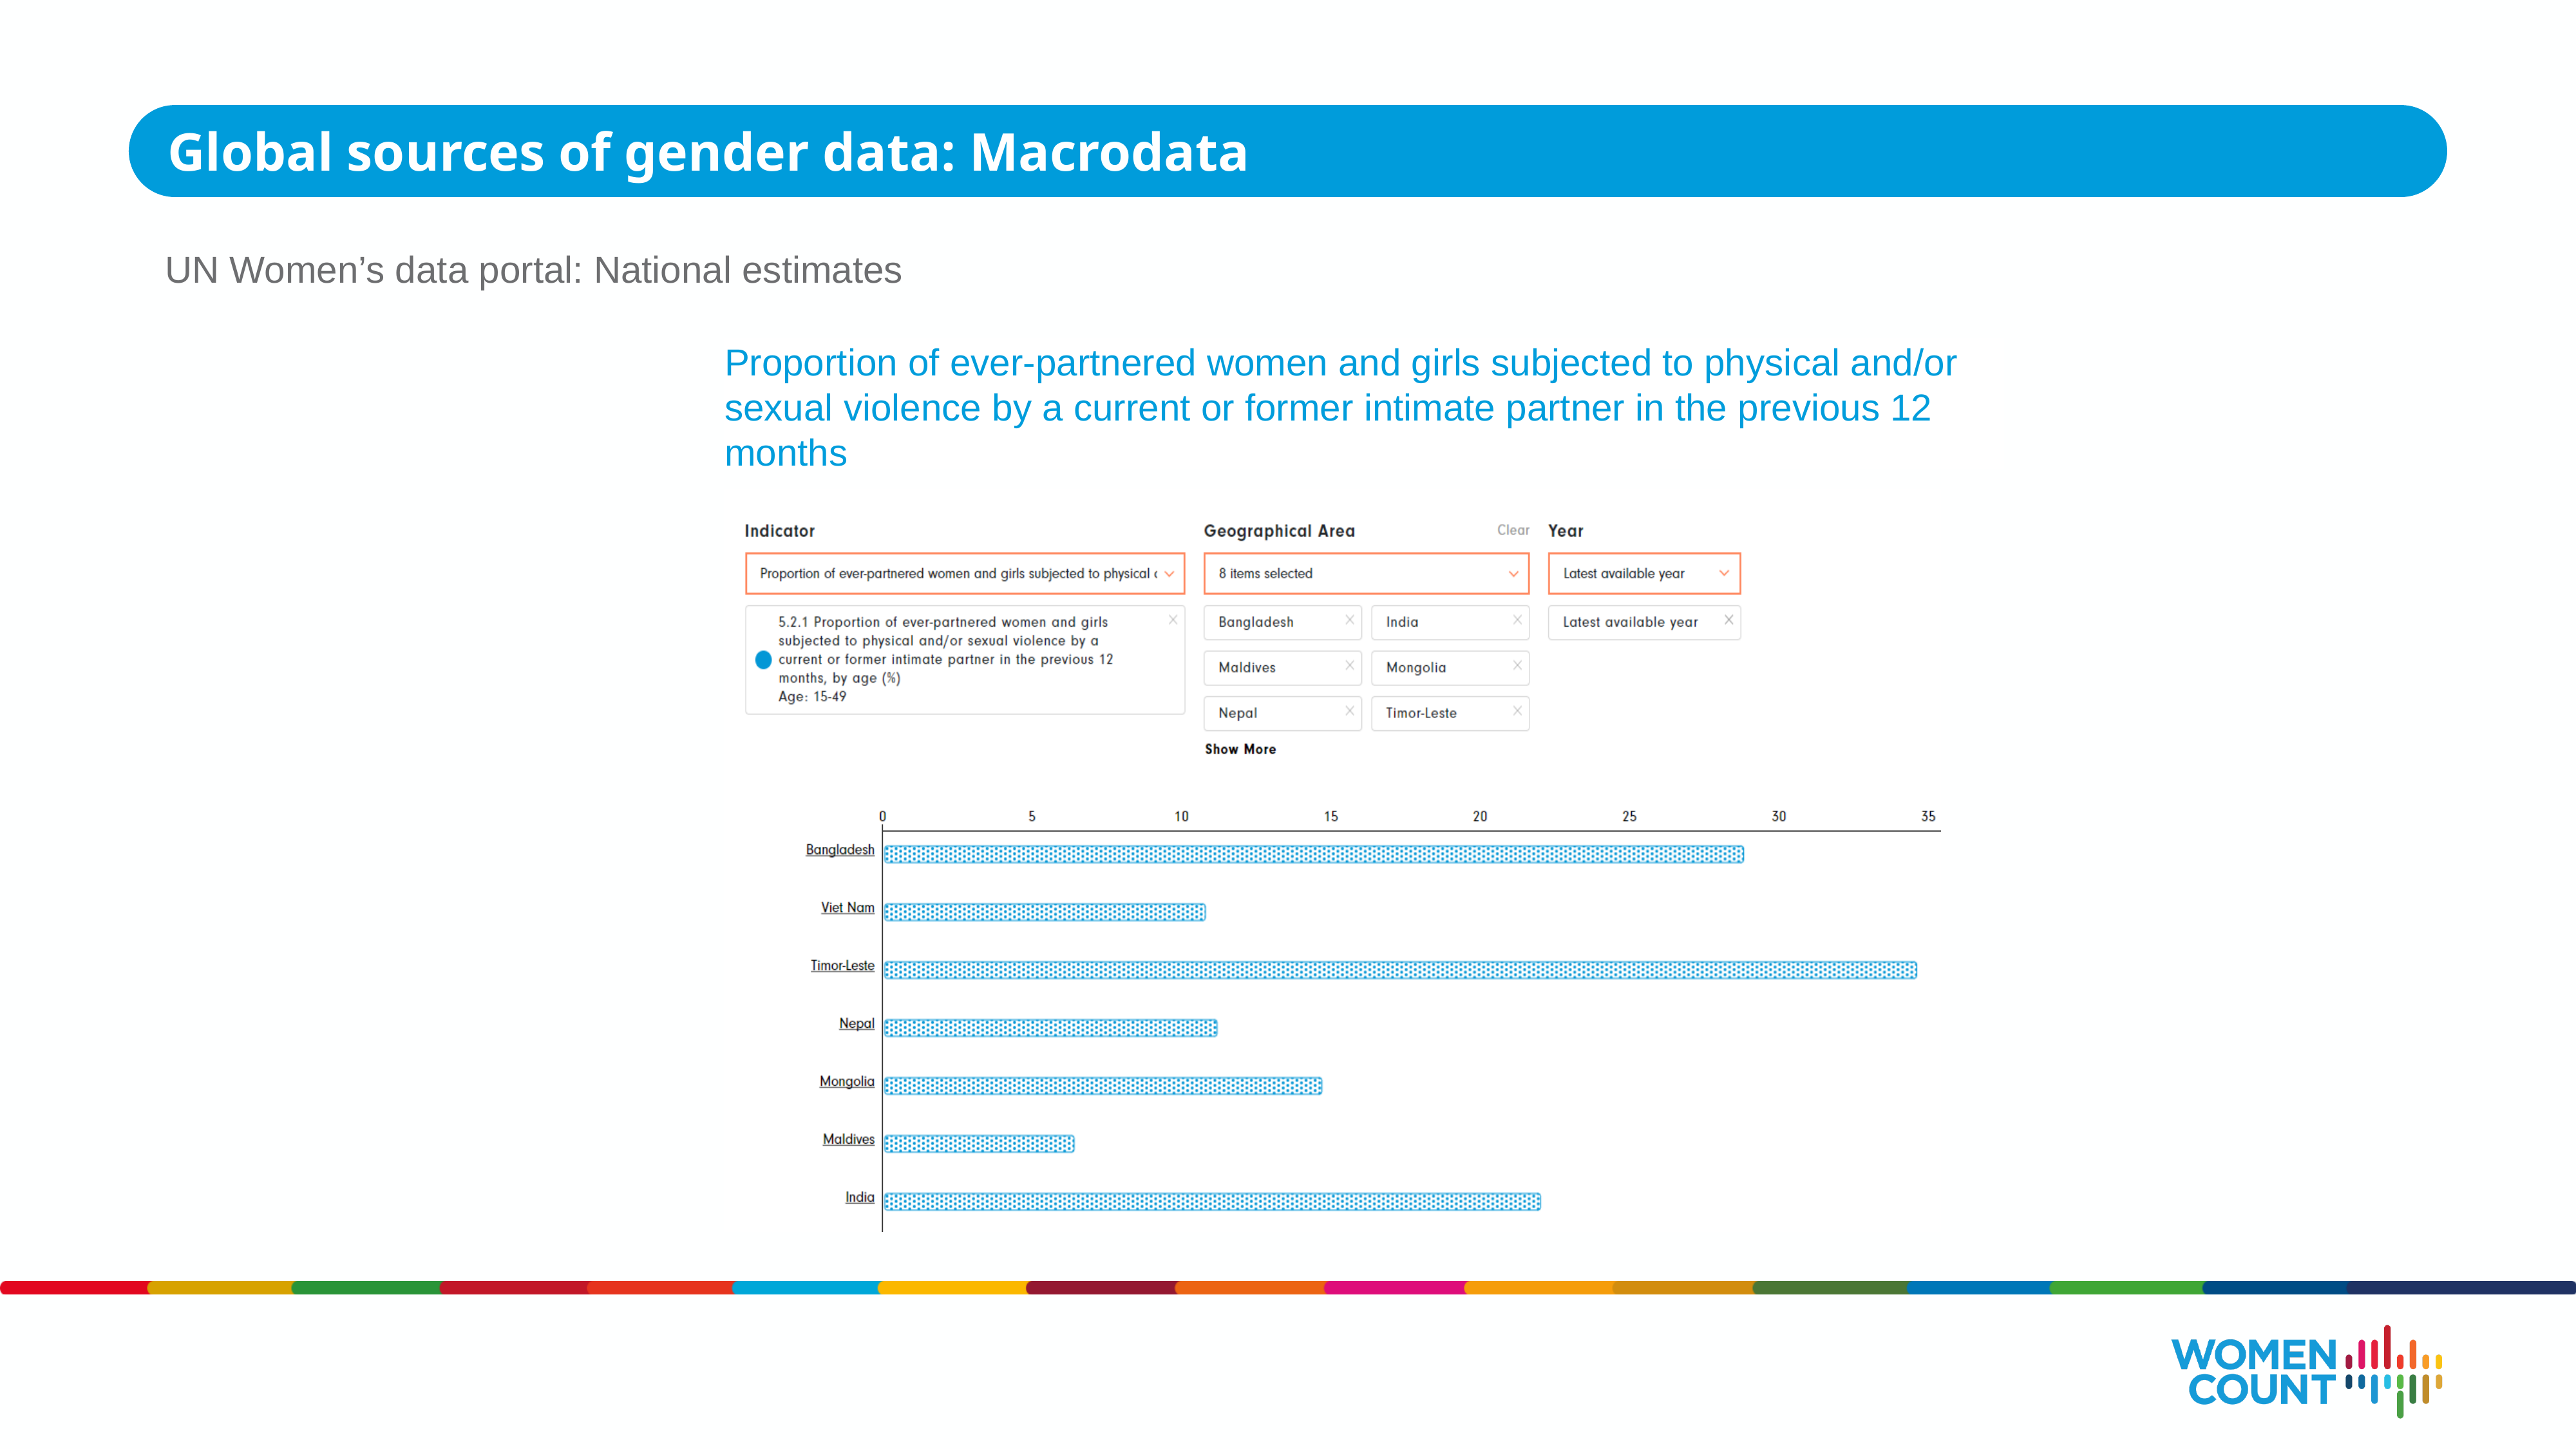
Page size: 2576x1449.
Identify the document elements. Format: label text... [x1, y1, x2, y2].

list Global sources of gender data: Macrodata [167, 119, 2411, 245]
list UN Women’s data portal: National estimates [165, 245, 2409, 291]
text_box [724, 337, 2005, 1232]
